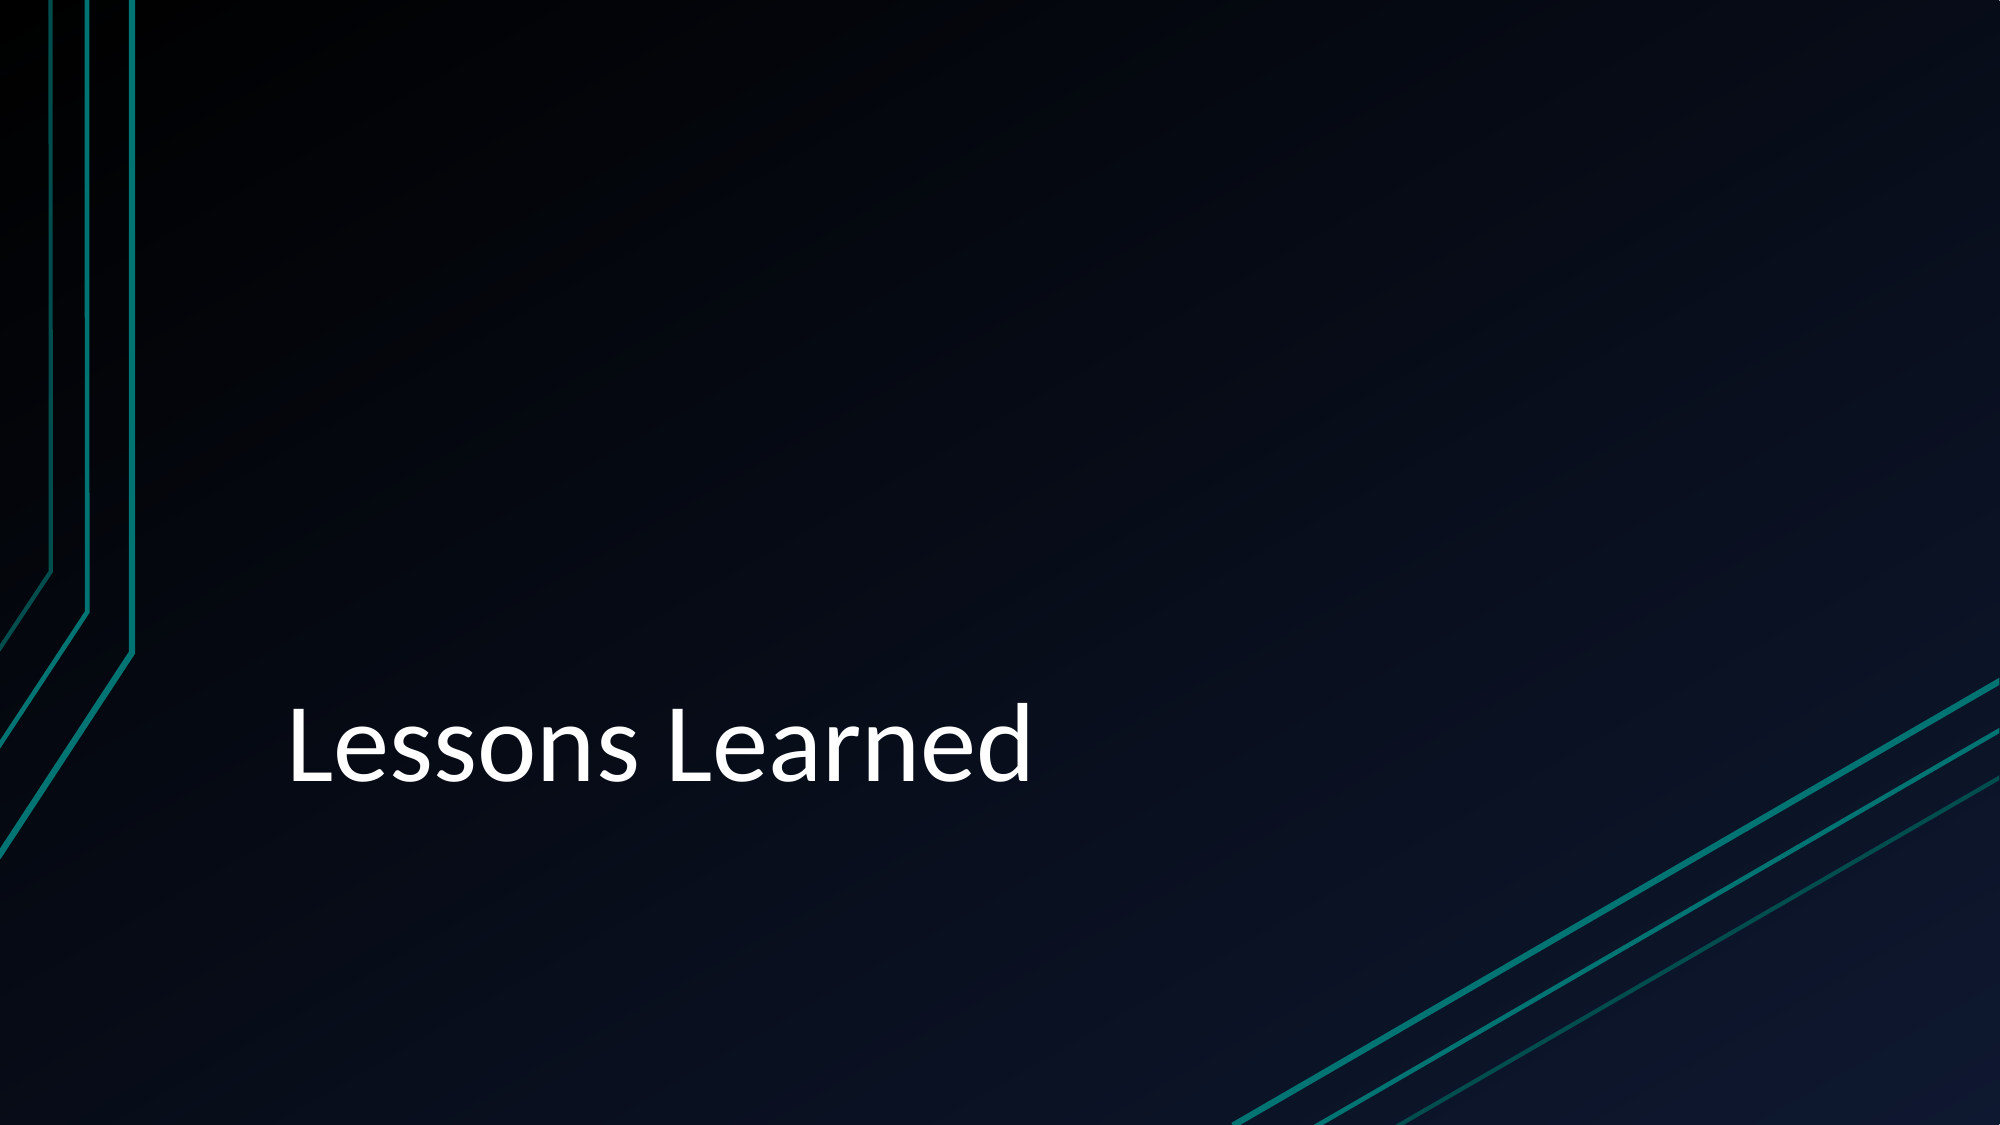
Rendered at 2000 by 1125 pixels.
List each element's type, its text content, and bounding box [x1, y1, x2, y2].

title Lessons Learned [266, 362, 1733, 816]
